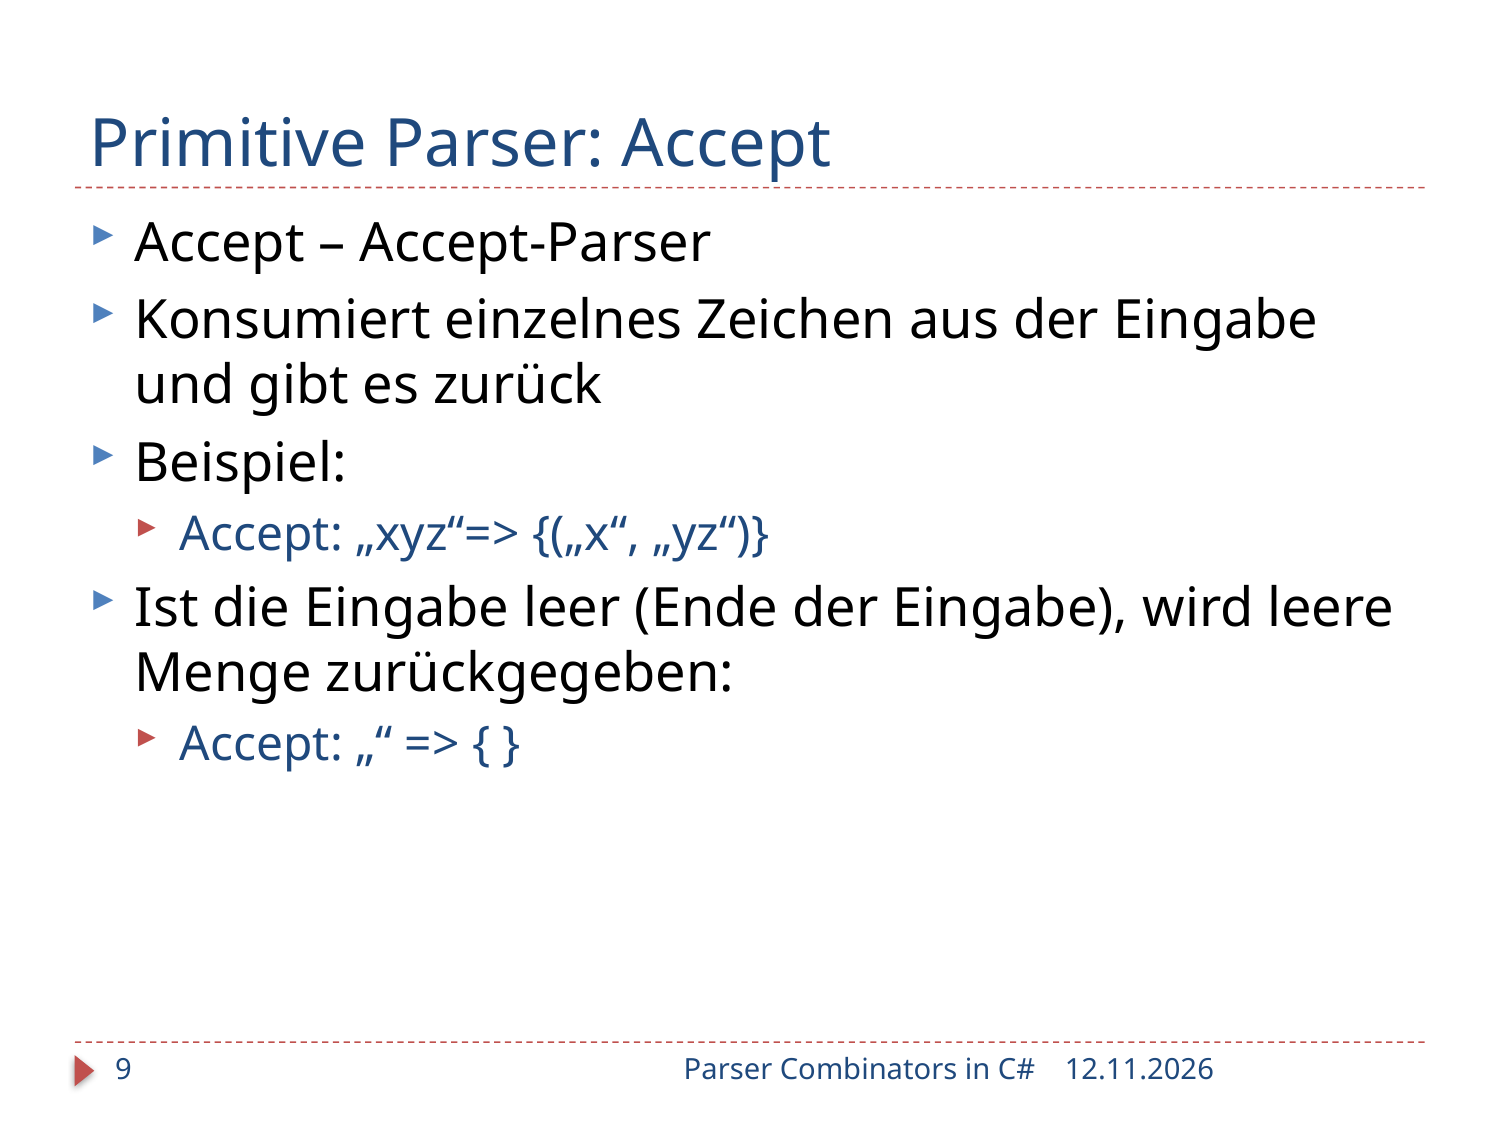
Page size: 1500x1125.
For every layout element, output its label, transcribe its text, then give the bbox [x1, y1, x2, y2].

slide_number 9 [100, 1042, 426, 1103]
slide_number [1051, 1042, 1426, 1103]
title Primitive Parser: Accept [75, 24, 1425, 188]
list Accept – Accept-Parser Konsumiert einzelnes Zeichen aus der Eingabe und gibt es zurück Beispiel: Accept: „xyz“=> {(„x“, „yz“)} Ist die Eingabe leer (Ende der Eingabe), wird leere Menge zurückgegeben: Accept: „“ => { } [75, 200, 1425, 1010]
footer Parser Combinators in C# [475, 1042, 1051, 1103]
